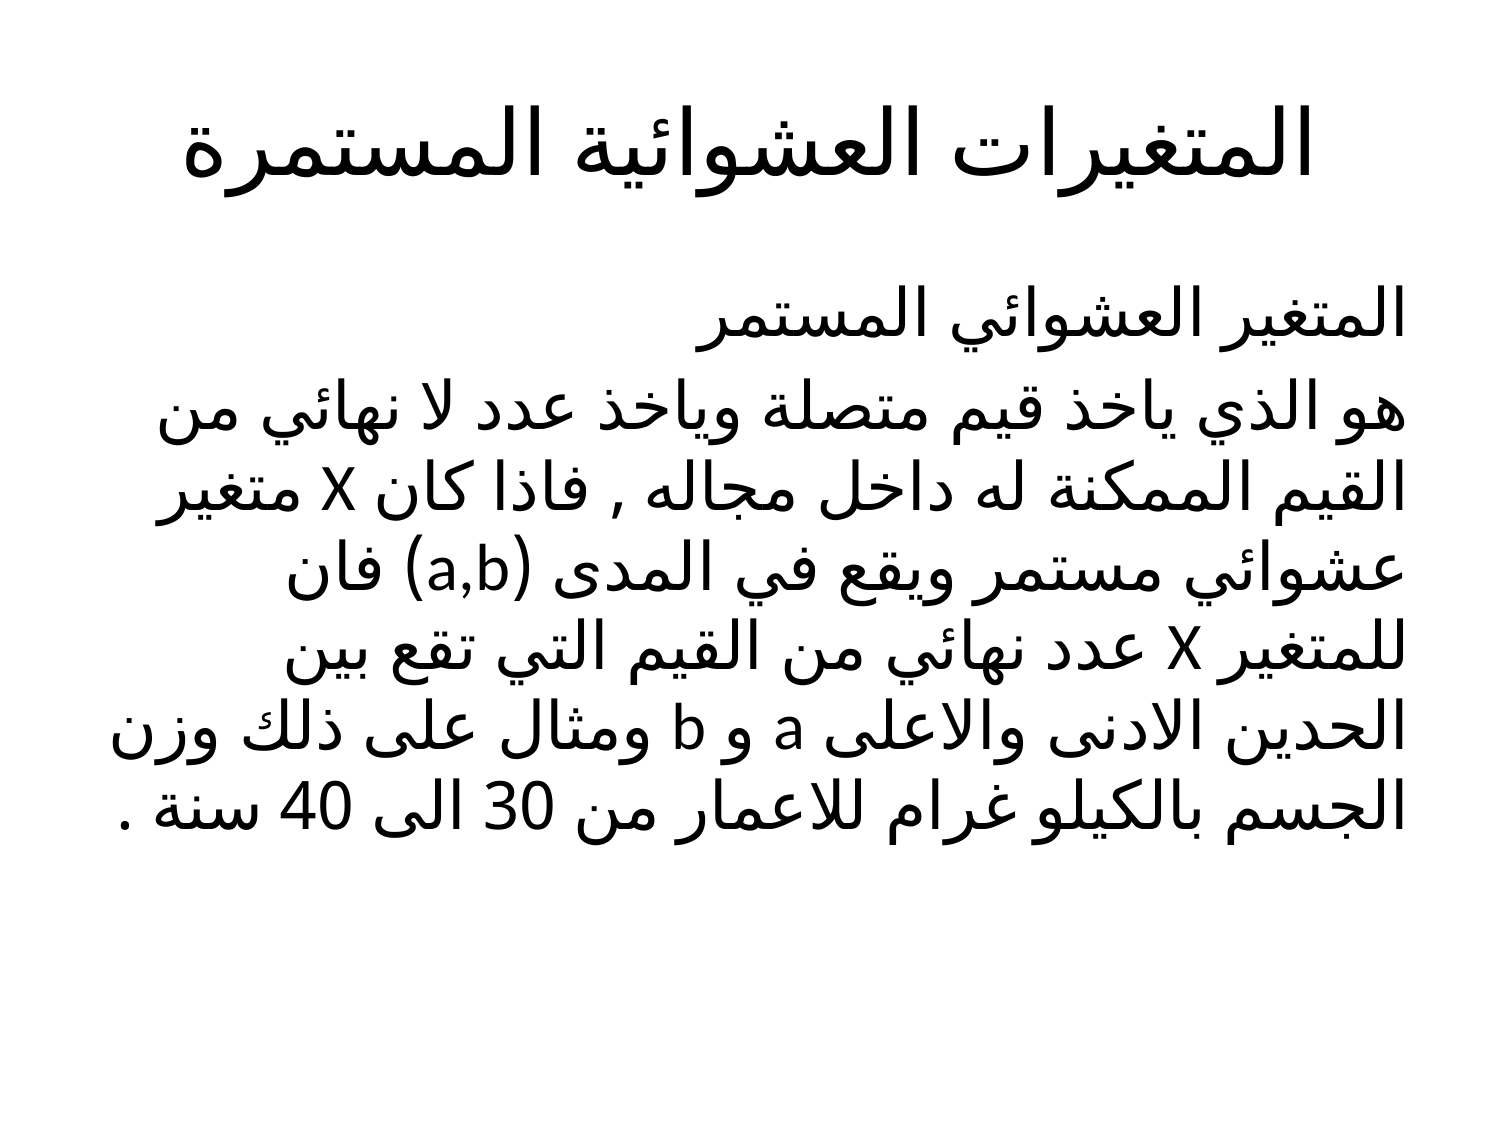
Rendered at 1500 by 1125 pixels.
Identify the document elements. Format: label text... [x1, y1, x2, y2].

list المتغير العشوائي المستمر هو الذي ياخذ قيم متصلة وياخذ عدد لا نهائي من القيم الممكنة له داخل مجاله , فاذا كان X متغير عشوائي مستمر ويقع في المدى (a,b) فان للمتغير X عدد نهائي من القيم التي تقع بين الحدين الادنى والاعلى a و b ومثال على ذلك وزن الجسم بالكيلو غرام للاعمار من 30 الى 40 سنة . [75, 262, 1425, 1005]
title المتغيرات العشوائية المستمرة [75, 45, 1425, 233]
